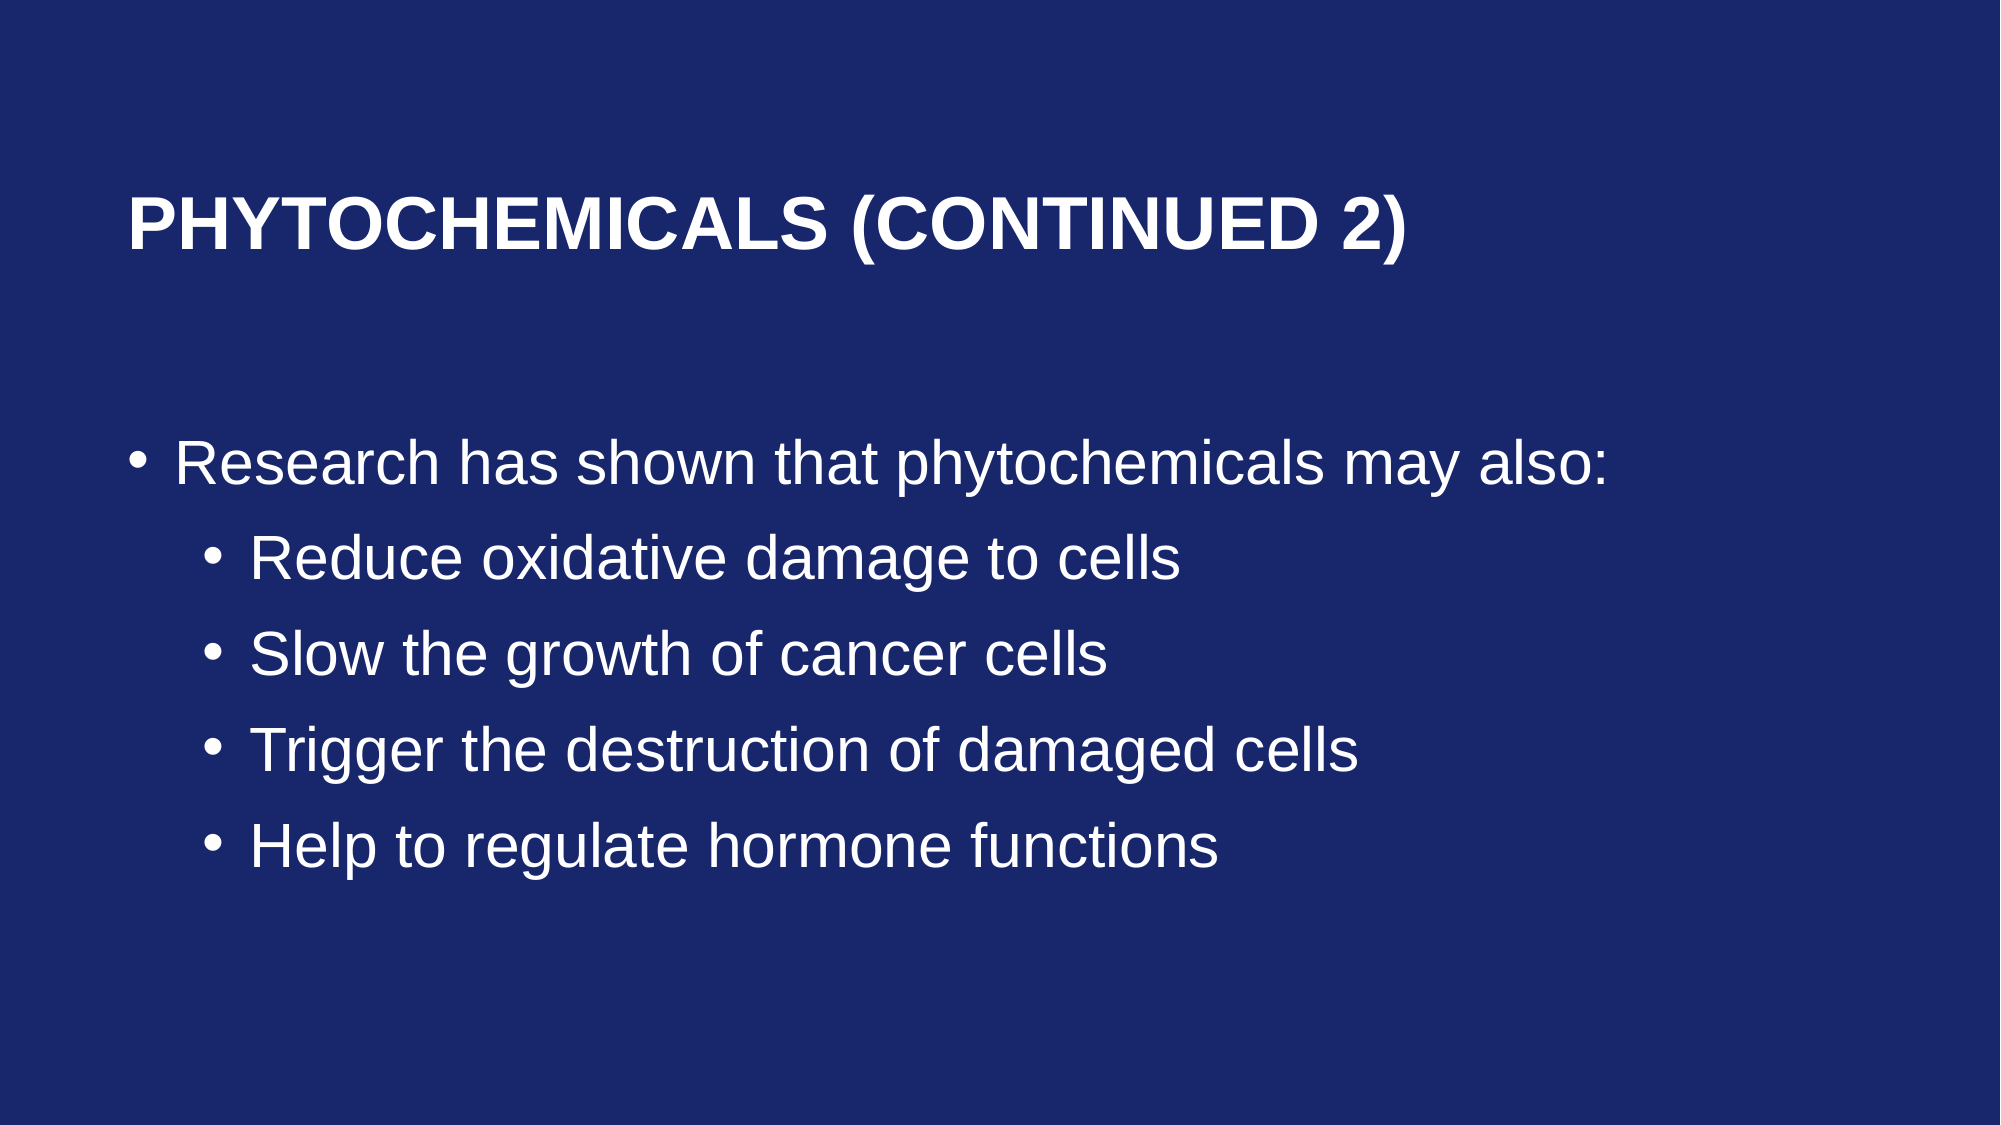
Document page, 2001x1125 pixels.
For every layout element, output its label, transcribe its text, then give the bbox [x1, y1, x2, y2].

title Phytochemicals (continued 2) [112, 99, 1775, 339]
list Research has shown that phytochemicals may also: Reduce oxidative damage to cells Slow the growth of cancer cells Trigger the destruction of damaged cells Help to regulate hormone functions [112, 351, 1775, 950]
